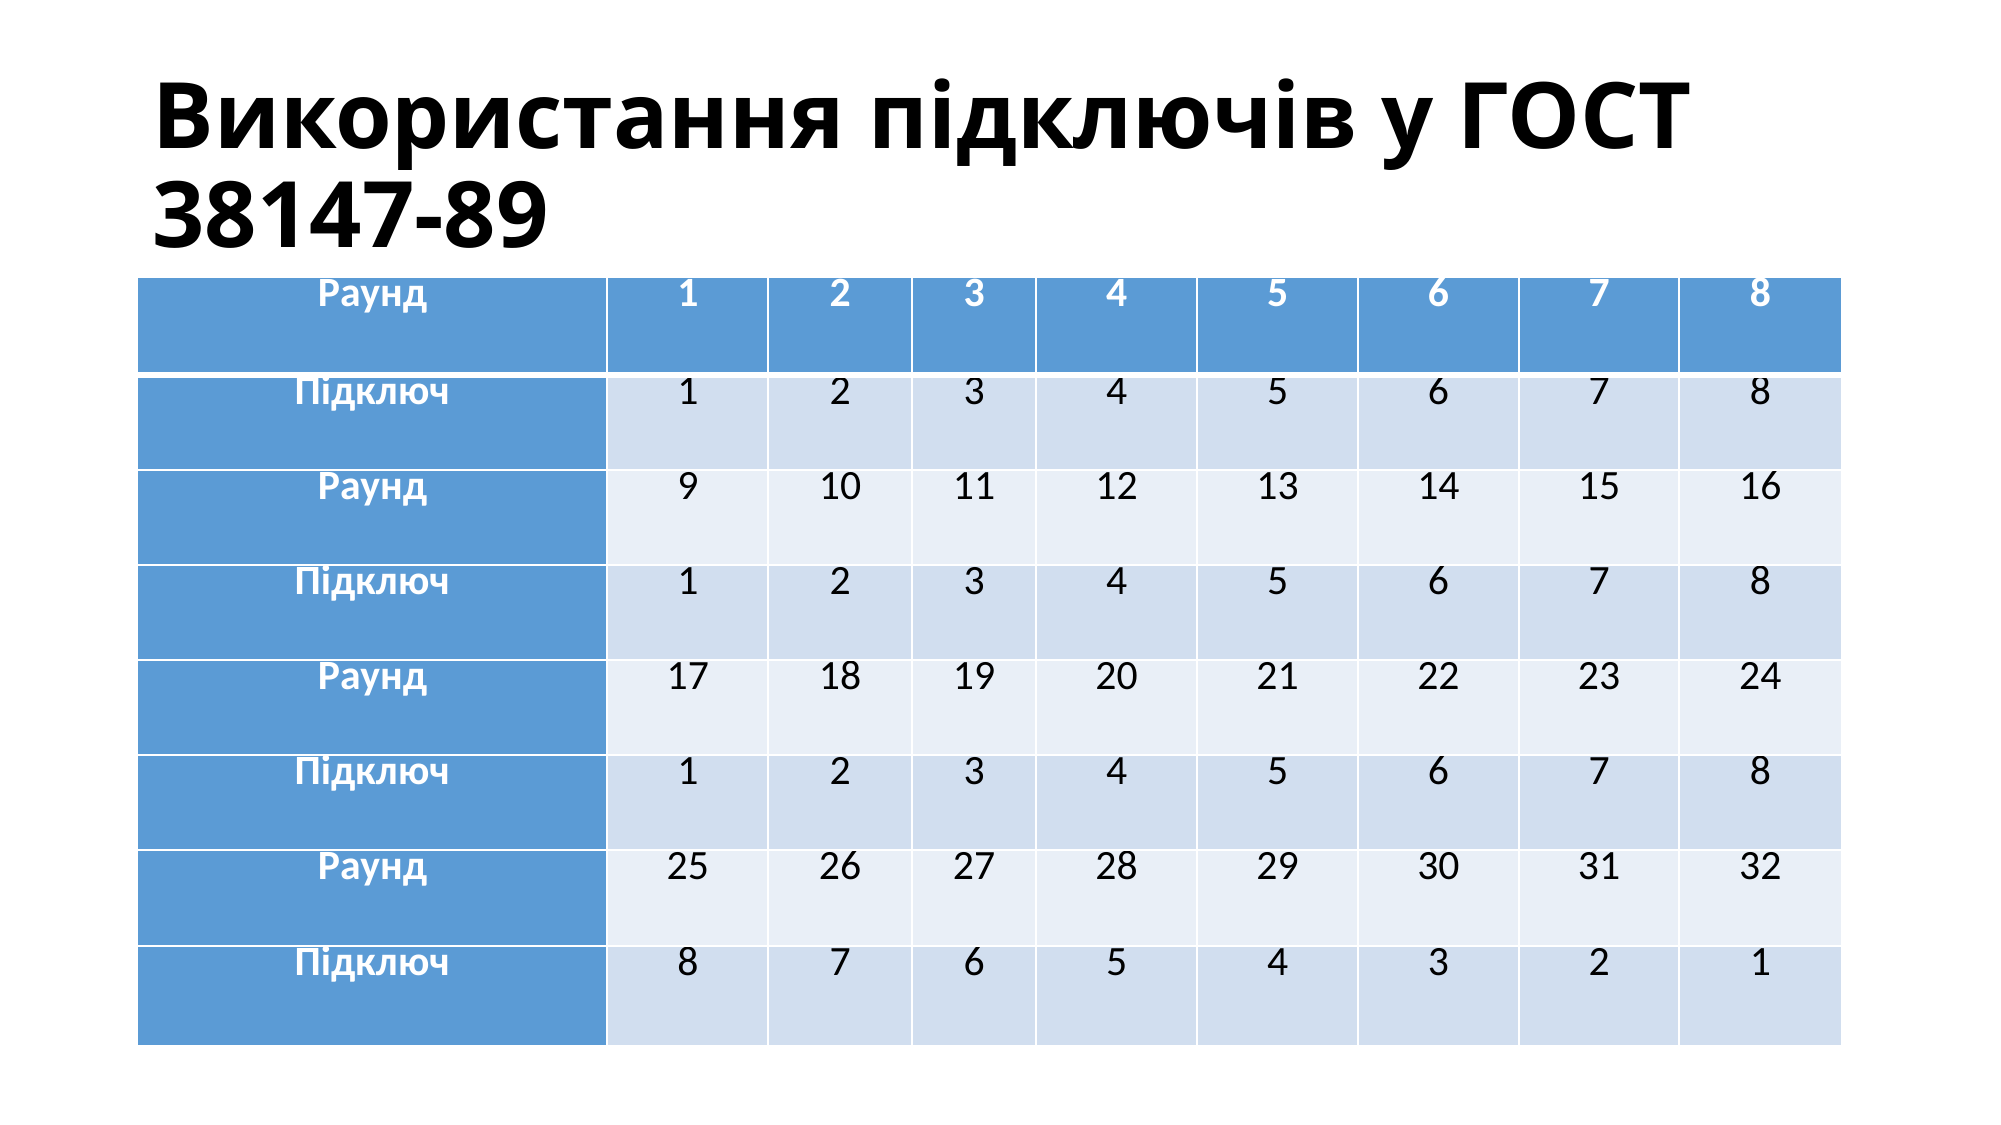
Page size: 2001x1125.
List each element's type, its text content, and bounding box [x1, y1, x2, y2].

table_header 6 [1359, 278, 1518, 372]
table_cell 12 [1037, 471, 1196, 564]
table_header 7 [1520, 278, 1678, 372]
table_cell 31 [1520, 851, 1678, 945]
table_cell 11 [913, 471, 1035, 564]
table_cell 6 [1359, 378, 1518, 469]
table_cell 8 [1680, 756, 1841, 849]
table_cell 5 [1037, 947, 1196, 1045]
table_cell 32 [1680, 851, 1841, 945]
table_cell 21 [1198, 661, 1357, 754]
table_cell 23 [1520, 661, 1678, 754]
table_cell 3 [913, 756, 1035, 849]
table_cell 15 [1520, 471, 1678, 564]
table_cell 1 [608, 378, 767, 469]
table_cell 1 [608, 566, 767, 659]
table_cell 4 [1037, 378, 1196, 469]
table_cell 3 [913, 378, 1035, 469]
table_cell 8 [1680, 566, 1841, 659]
table_cell 5 [1198, 566, 1357, 659]
table_header 5 [1198, 278, 1357, 372]
table_cell 8 [608, 947, 767, 1045]
table_cell 24 [1680, 661, 1841, 754]
table_cell 19 [913, 661, 1035, 754]
table_cell 16 [1680, 471, 1841, 564]
table_cell 26 [769, 851, 911, 945]
table_cell Раунд [138, 661, 606, 754]
table_cell 6 [1359, 756, 1518, 849]
table_header 8 [1680, 278, 1841, 372]
table_cell Підключ [138, 378, 606, 469]
table_cell 4 [1037, 566, 1196, 659]
table_cell 14 [1359, 471, 1518, 564]
table_cell 27 [913, 851, 1035, 945]
table_cell 5 [1198, 378, 1357, 469]
table_header Раунд [138, 278, 606, 372]
table_cell 2 [769, 378, 911, 469]
table_cell 2 [769, 566, 911, 659]
table_cell 3 [1359, 947, 1518, 1045]
table_cell 18 [769, 661, 911, 754]
title Використання підключів у ГОСТ 38147-89 [137, 59, 1863, 278]
table_cell 28 [1037, 851, 1196, 945]
table_cell 30 [1359, 851, 1518, 945]
table_cell Раунд [138, 851, 606, 945]
table_cell 4 [1198, 947, 1357, 1045]
table_cell 3 [913, 566, 1035, 659]
table_cell Підключ [138, 947, 606, 1045]
table_cell 17 [608, 661, 767, 754]
table_header 4 [1037, 278, 1196, 372]
table_cell 2 [1520, 947, 1678, 1045]
table_header 3 [913, 278, 1035, 372]
table_cell 29 [1198, 851, 1357, 945]
table_cell 10 [769, 471, 911, 564]
table_header 1 [608, 278, 767, 372]
table_cell 6 [913, 947, 1035, 1045]
table_cell 7 [1520, 756, 1678, 849]
table_cell 9 [608, 471, 767, 564]
table_cell 7 [1520, 378, 1678, 469]
table_cell Раунд [138, 471, 606, 564]
table_cell 7 [769, 947, 911, 1045]
table_cell 1 [1680, 947, 1841, 1045]
table_cell 2 [769, 756, 911, 849]
table_cell Підключ [138, 756, 606, 849]
table_cell 25 [608, 851, 767, 945]
table_cell 4 [1037, 756, 1196, 849]
table_cell 22 [1359, 661, 1518, 754]
table_cell 6 [1359, 566, 1518, 659]
table_cell 20 [1037, 661, 1196, 754]
table_cell 13 [1198, 471, 1357, 564]
table_cell 1 [608, 756, 767, 849]
table_cell 8 [1680, 378, 1841, 469]
table_header 2 [769, 278, 911, 372]
table_cell 5 [1198, 756, 1357, 849]
table_cell 7 [1520, 566, 1678, 659]
table_cell Підключ [138, 566, 606, 659]
